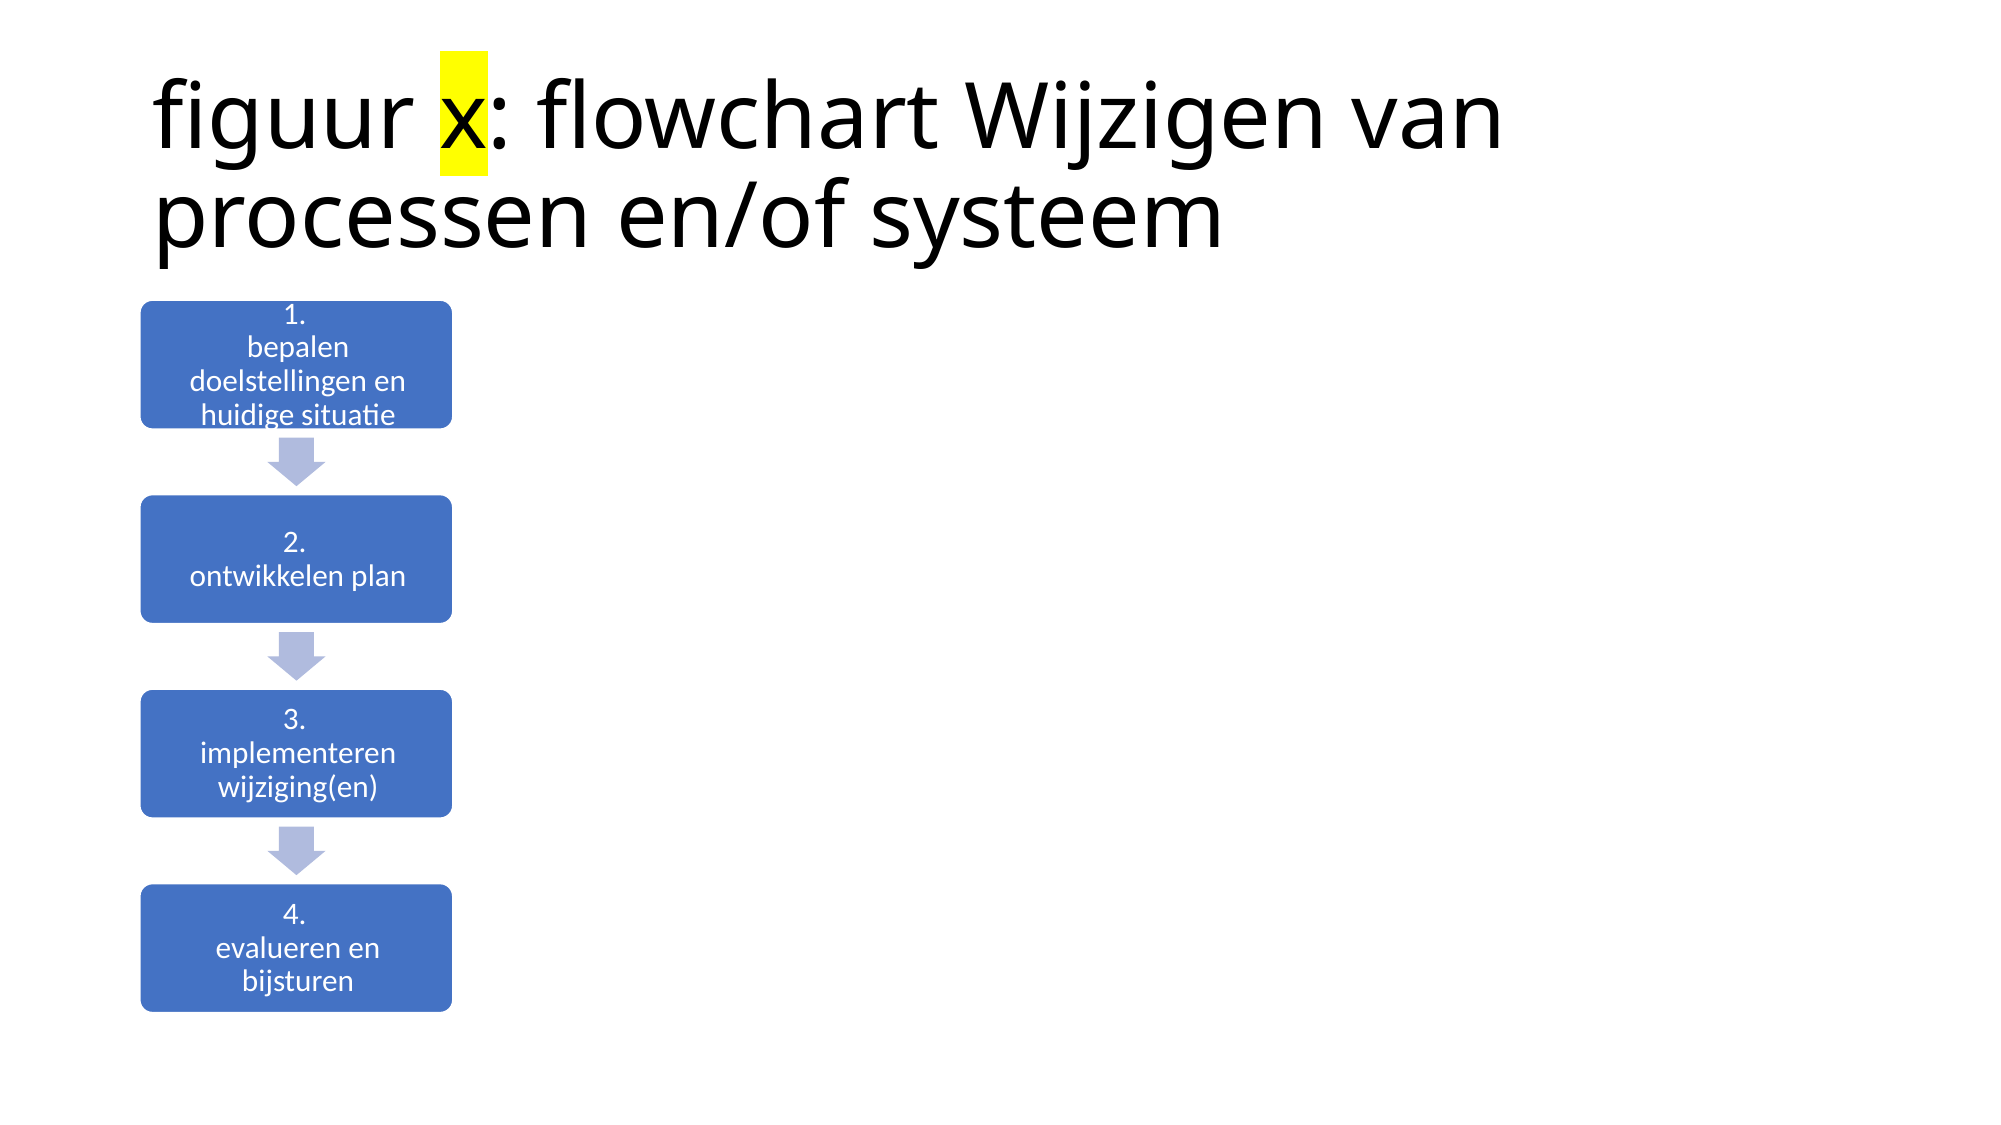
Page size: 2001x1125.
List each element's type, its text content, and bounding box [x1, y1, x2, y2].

title figuur x: flowchart Wijzigen van processen en/of systeem [137, 59, 1863, 278]
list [137, 299, 456, 1014]
